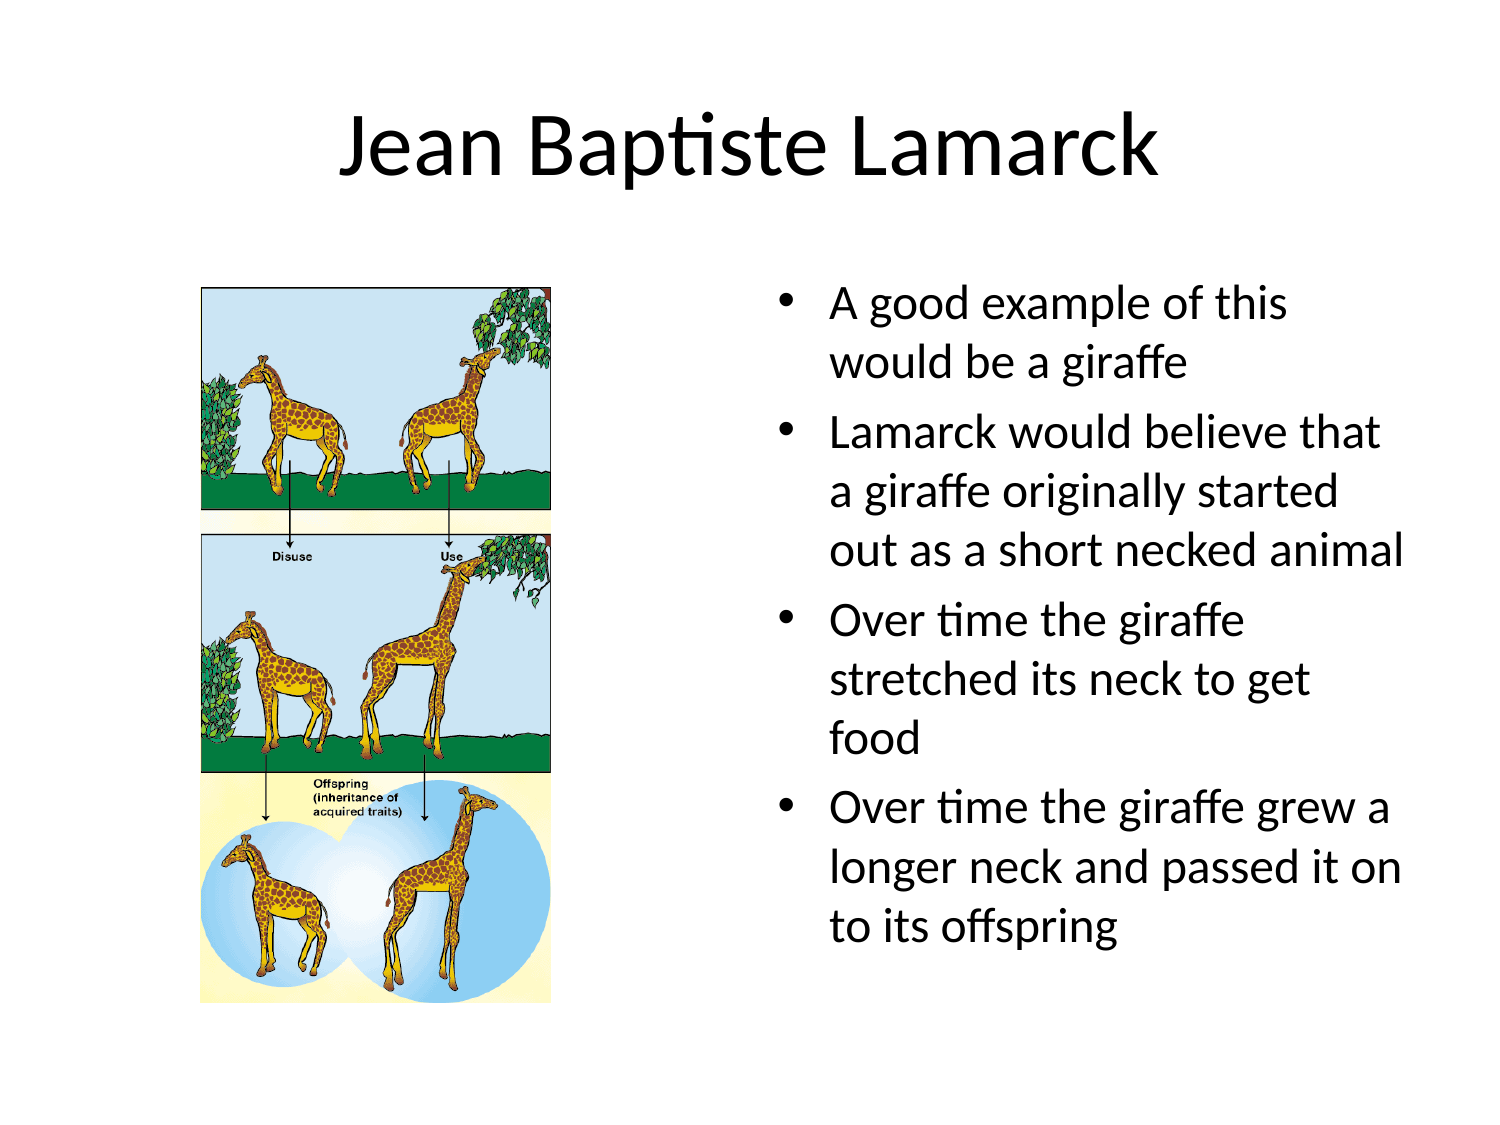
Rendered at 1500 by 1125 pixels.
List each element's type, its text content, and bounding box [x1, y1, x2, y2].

list A good example of this would be a giraffe Lamarck would believe that a giraffe originally started out as a short necked animal Over time the giraffe stretched its neck to get food Over time the giraffe grew a longer neck and passed it on to its offspring [762, 262, 1425, 1005]
title Jean Baptiste Lamarck [75, 45, 1425, 233]
picture [199, 287, 551, 1004]
